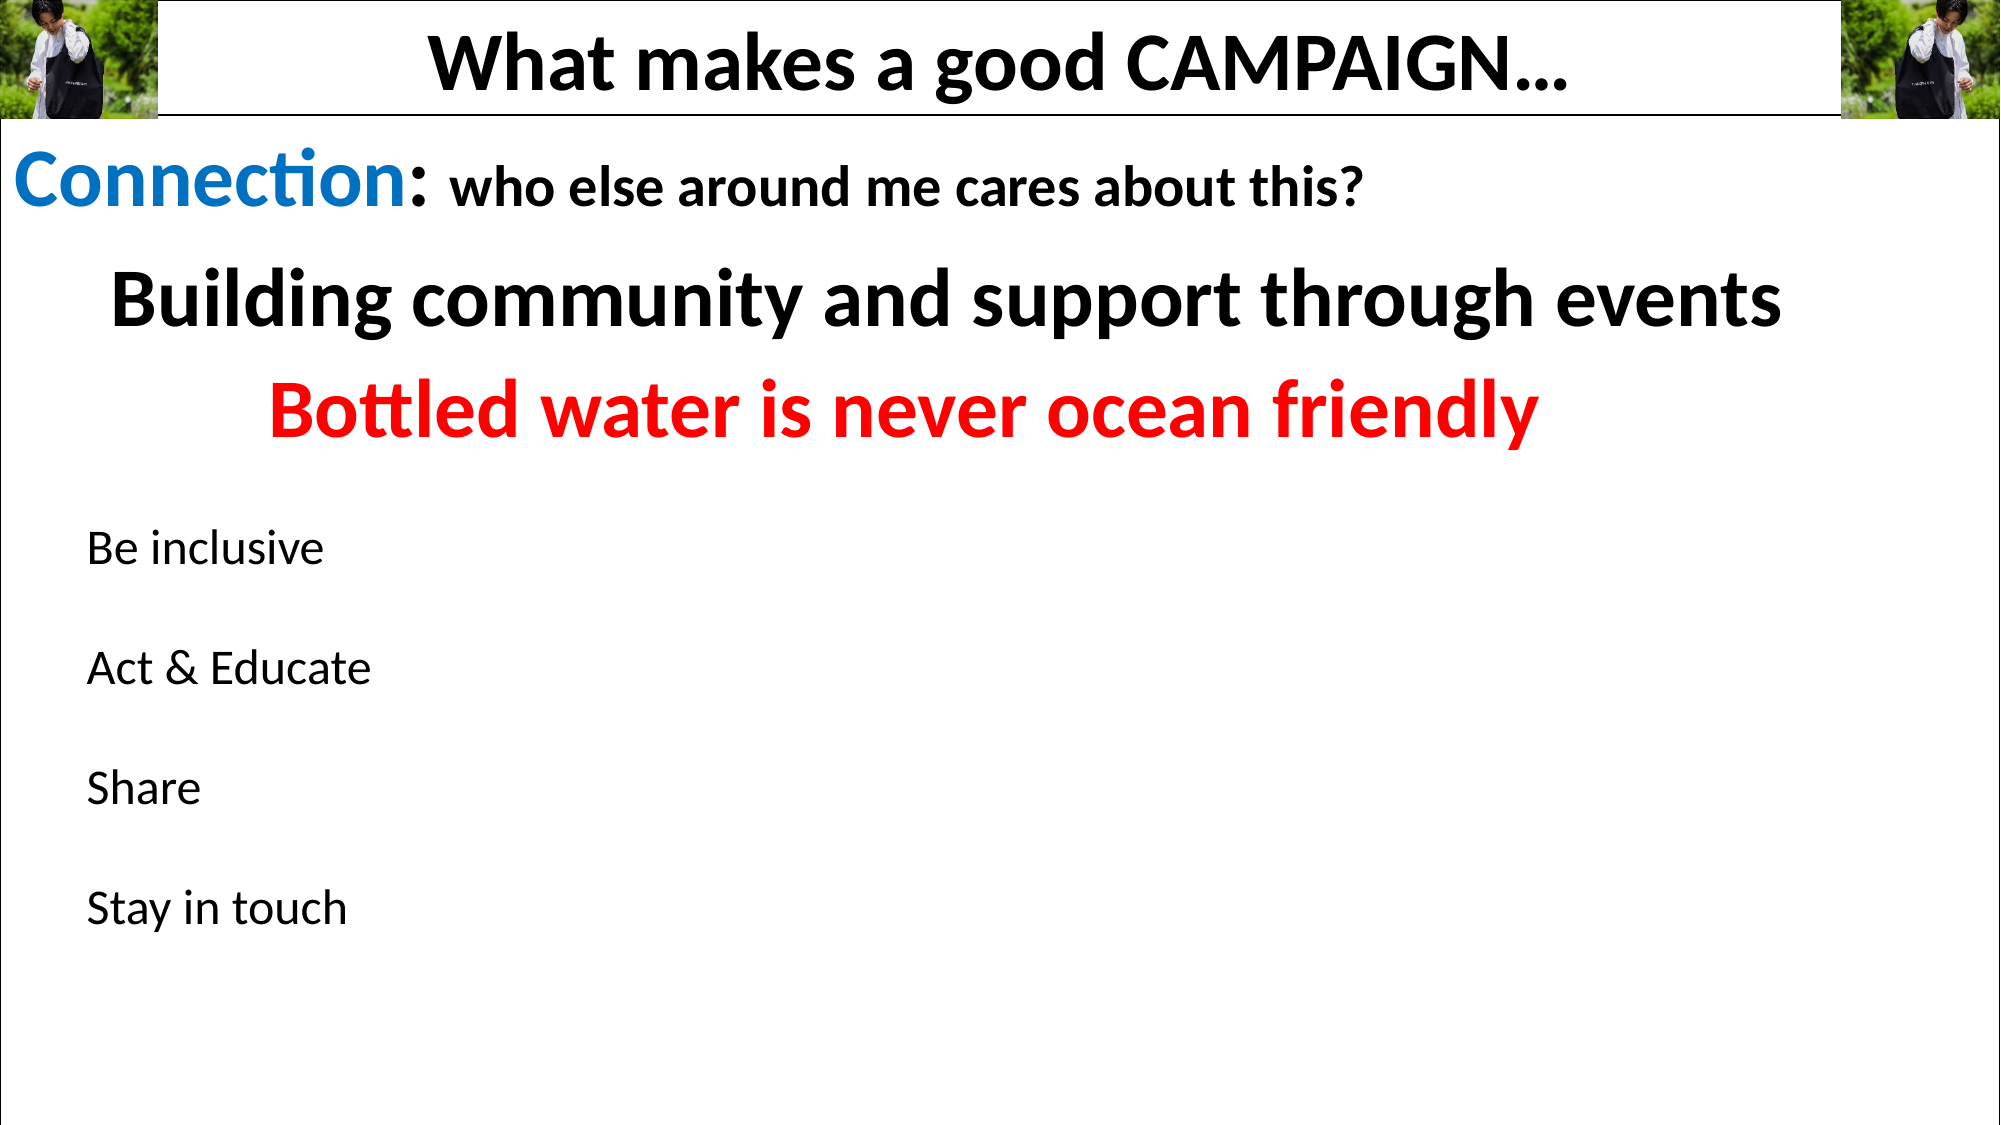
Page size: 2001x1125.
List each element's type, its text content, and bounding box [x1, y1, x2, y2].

picture [0, 0, 158, 119]
text_box Be inclusive Act & Educate Share Stay in touch [71, 507, 1072, 942]
text_box What makes a good CAMPAIGN… [158, 0, 1841, 115]
text_box Bottled water is never ocean friendly [253, 346, 1562, 462]
picture [1841, 0, 2000, 119]
text_box Building community and support through events [96, 235, 1800, 351]
text_box Connection: who else around me cares about this? [0, 115, 2000, 1125]
